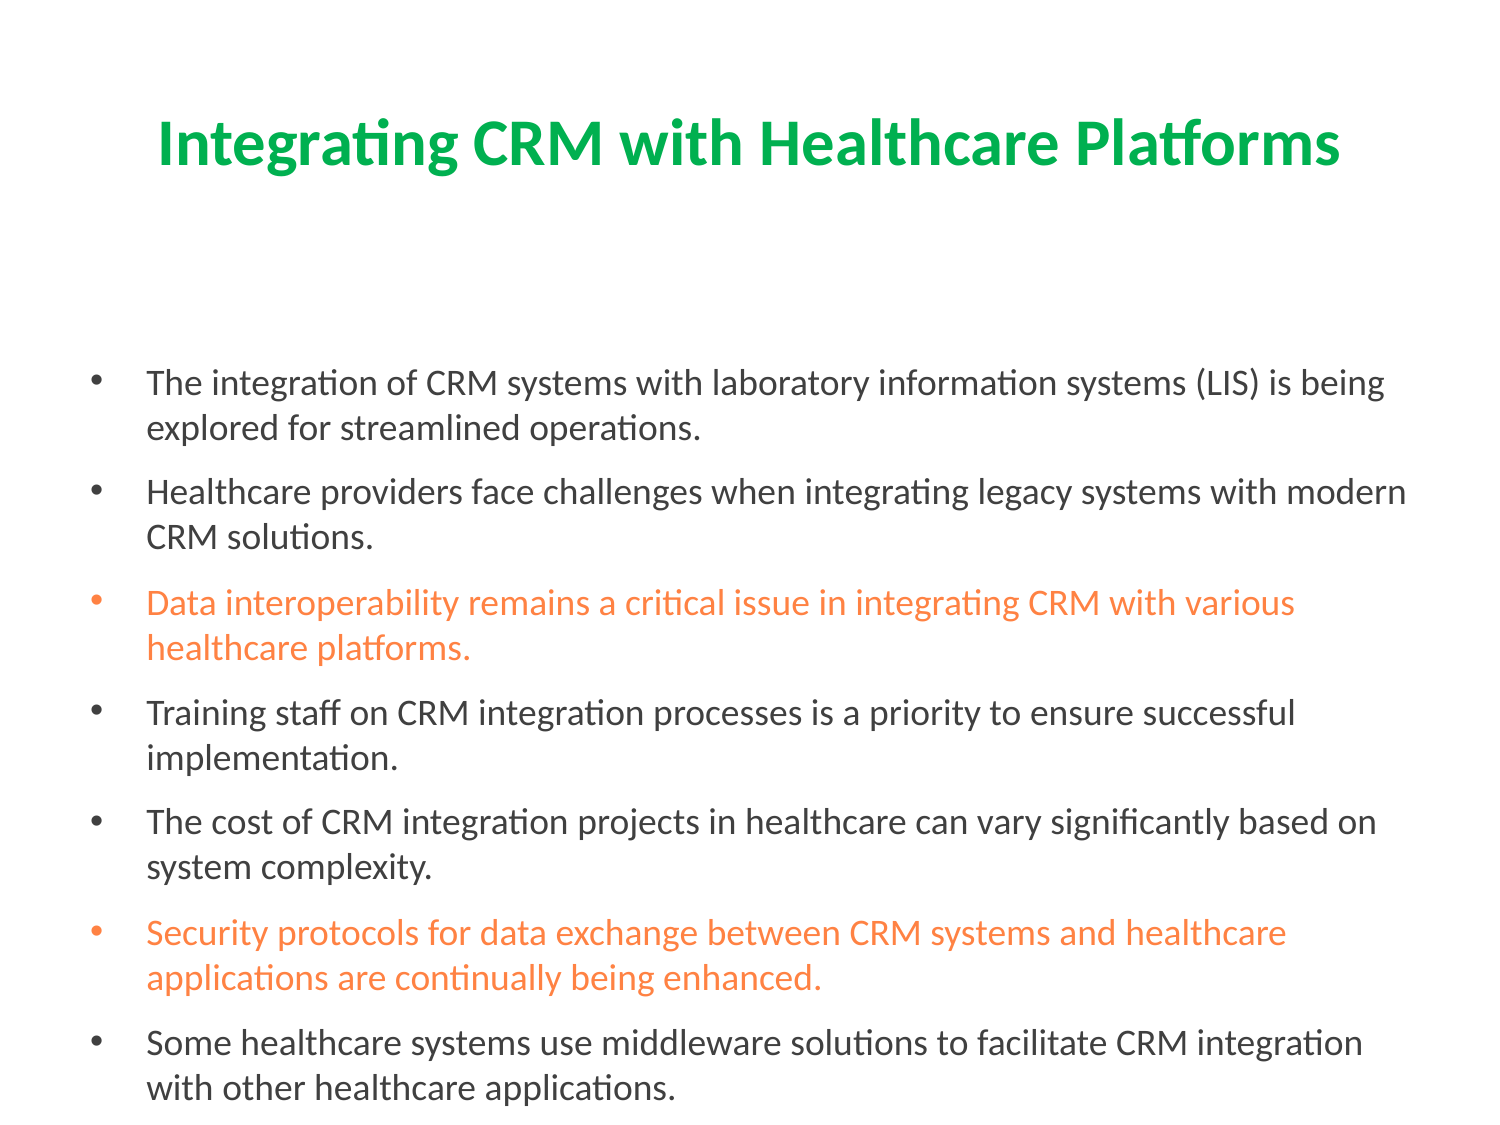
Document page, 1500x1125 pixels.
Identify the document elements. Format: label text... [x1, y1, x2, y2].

list The integration of CRM systems with laboratory information systems (LIS) is being explored for streamlined operations. Healthcare providers face challenges when integrating legacy systems with modern CRM solutions. Data interoperability remains a critical issue in integrating CRM with various healthcare platforms. Training staff on CRM integration processes is a priority to ensure successful implementation. The cost of CRM integration projects in healthcare can vary significantly based on system complexity. Security protocols for data exchange between CRM systems and healthcare applications are continually being enhanced. Some healthcare systems use middleware solutions to facilitate CRM integration with other healthcare applications. [75, 262, 1425, 1005]
title Integrating CRM with Healthcare Platforms [75, 45, 1425, 233]
